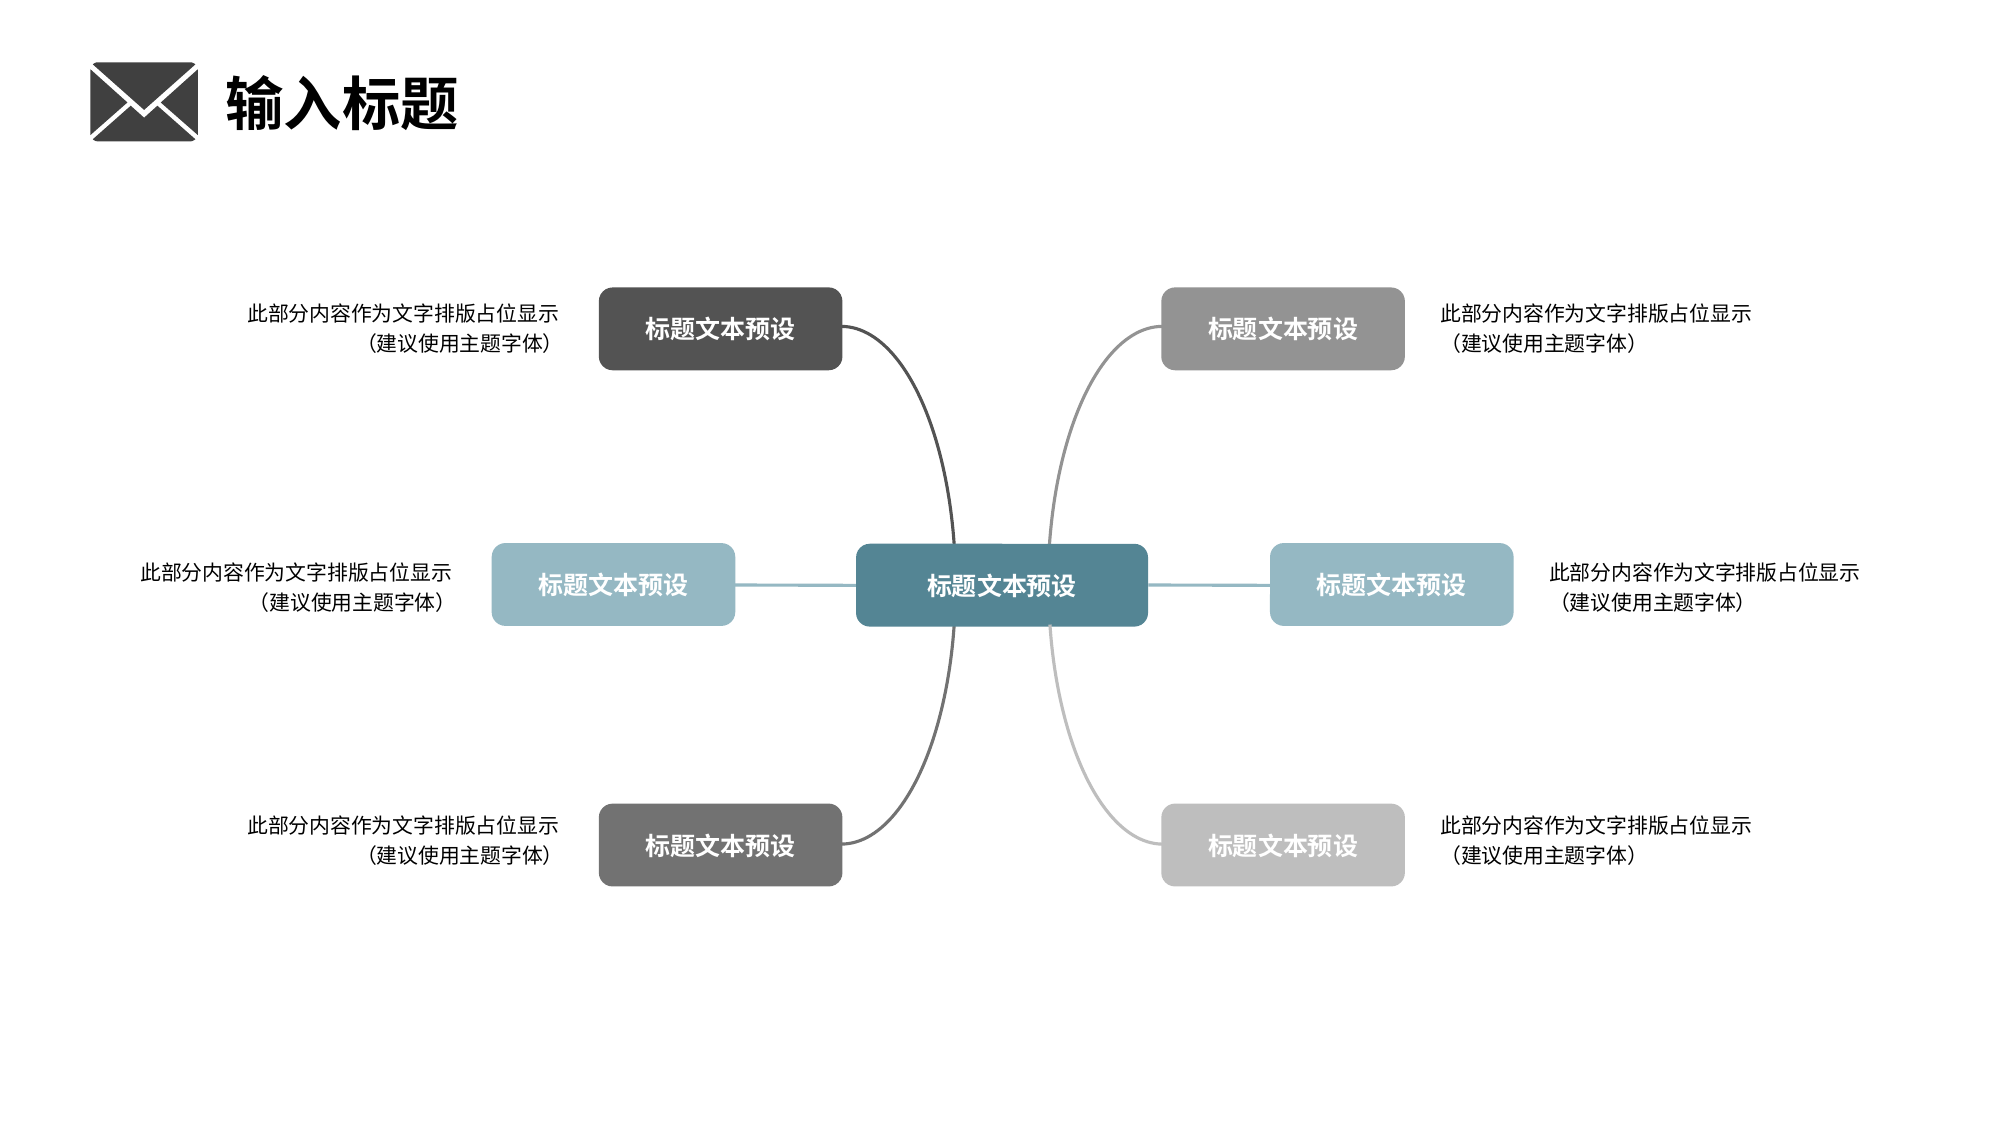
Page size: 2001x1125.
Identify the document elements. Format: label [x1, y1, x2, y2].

text_box [90, 59, 481, 146]
text_box [90, 280, 1891, 887]
